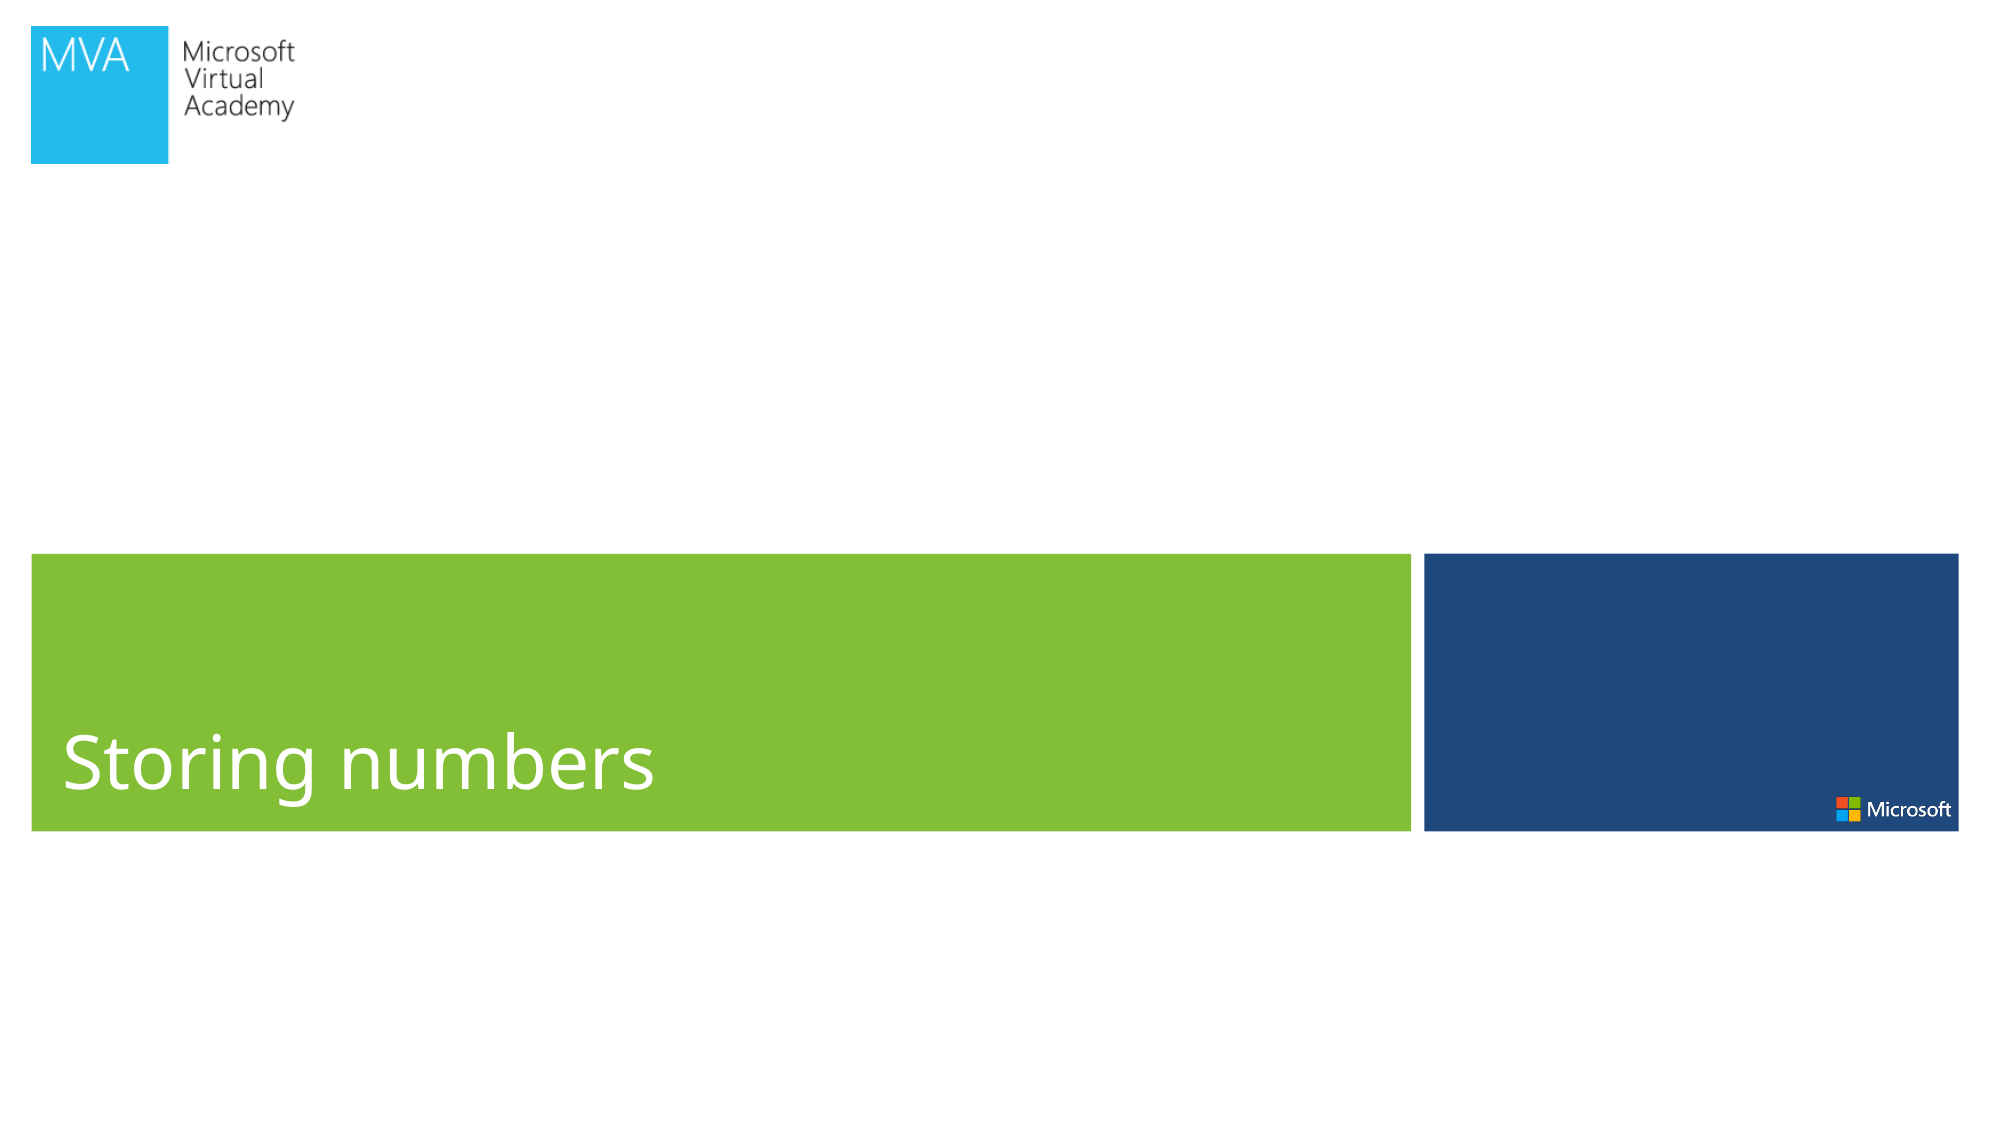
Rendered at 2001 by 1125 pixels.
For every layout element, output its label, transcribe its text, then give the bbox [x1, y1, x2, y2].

picture [31, 26, 374, 164]
list Storing numbers [47, 568, 1396, 813]
picture [1834, 790, 1956, 827]
